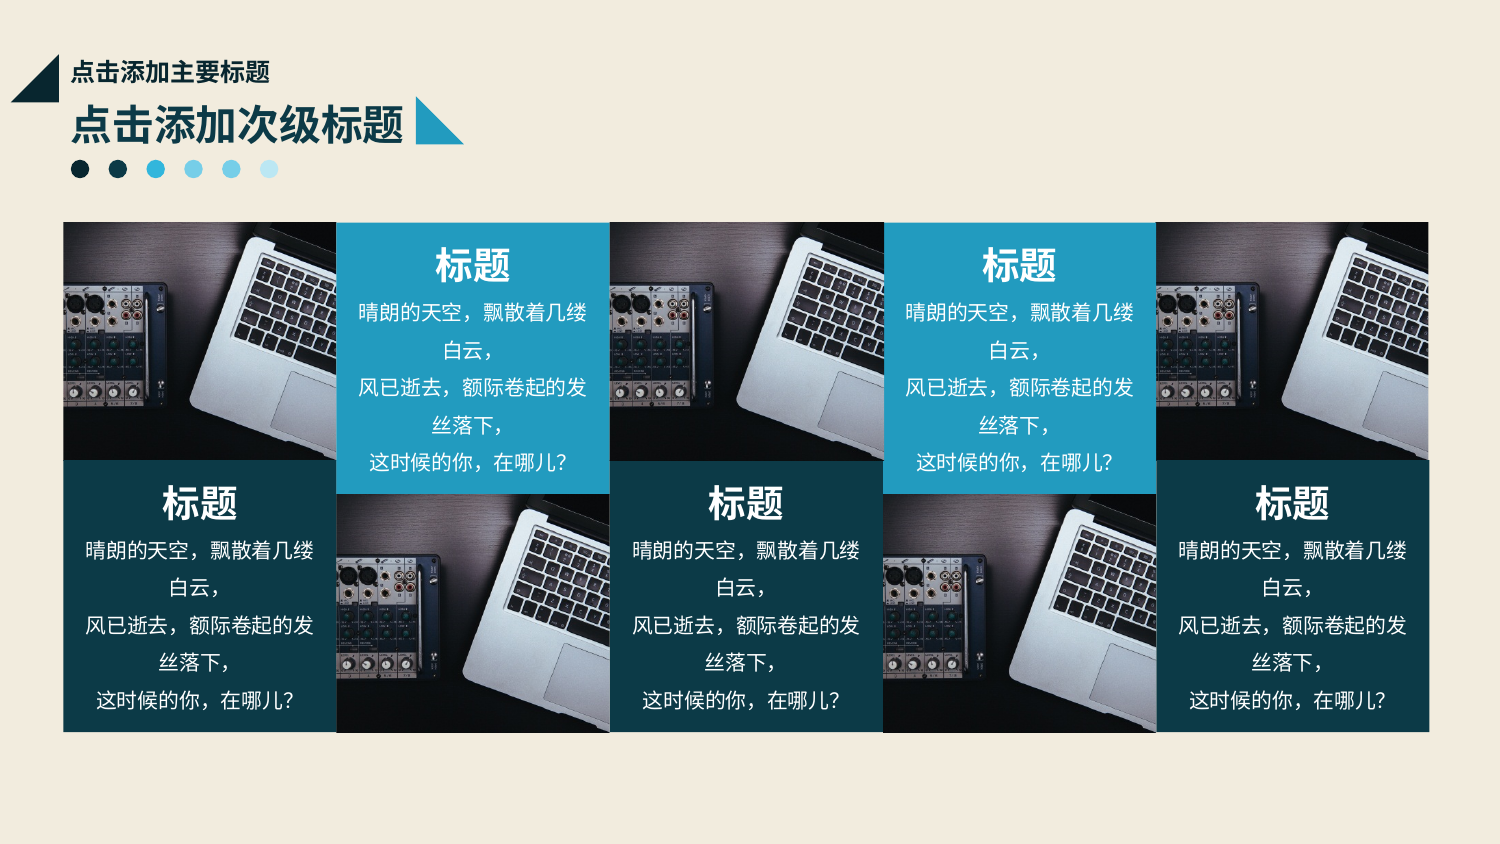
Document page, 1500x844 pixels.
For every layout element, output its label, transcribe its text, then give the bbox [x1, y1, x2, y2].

picture [609, 222, 885, 461]
picture [882, 494, 1157, 733]
text_box 标题 晴朗的天空，飘散着几缕白云， 风已逝去，额际卷起的发丝落下， 这时候的你，在哪儿？ [61, 466, 334, 734]
text_box 标题 晴朗的天空，飘散着几缕白云， 风已逝去，额际卷起的发丝落下， 这时候的你，在哪儿？ [881, 220, 1156, 493]
text_box 标题 晴朗的天空，飘散着几缕白云， 风已逝去，额际卷起的发丝落下， 这时候的你，在哪儿？ [334, 220, 610, 494]
text_box 标题 晴朗的天空，飘散着几缕白云， 风已逝去，额际卷起的发丝落下， 这时候的你，在哪儿？ [1154, 464, 1432, 734]
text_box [10, 48, 465, 179]
text_box 标题 晴朗的天空，飘散着几缕白云， 风已逝去，额际卷起的发丝落下， 这时候的你，在哪儿？ [608, 467, 881, 734]
picture [1155, 222, 1429, 461]
picture [336, 494, 610, 733]
picture [63, 222, 337, 461]
